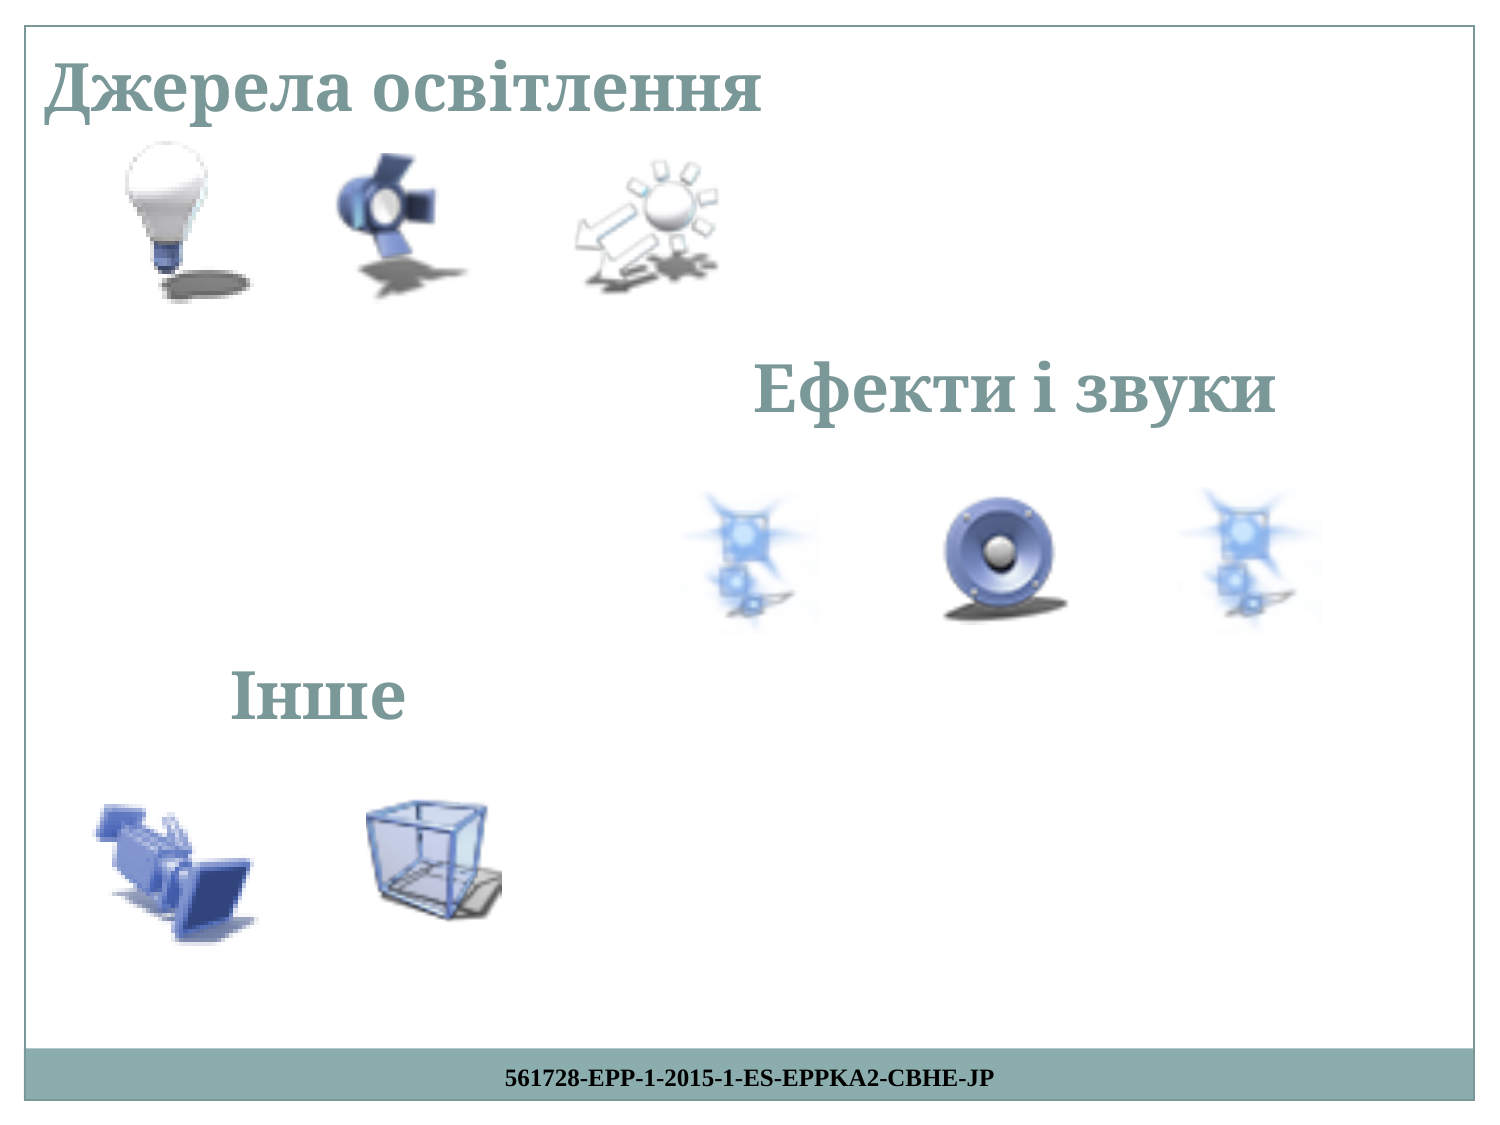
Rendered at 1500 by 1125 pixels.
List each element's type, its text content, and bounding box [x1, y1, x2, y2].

text_box Ефекти і звуки [678, 338, 1353, 486]
picture [1174, 487, 1322, 634]
picture [366, 794, 503, 931]
picture [322, 152, 474, 304]
text_box Джерела освітлення [29, 37, 892, 185]
picture [91, 791, 259, 959]
picture [91, 136, 259, 304]
picture [938, 491, 1073, 626]
text_box 561728-EPP-1-2015-1-ES-EPPKA2-CBHE-JP [29, 1034, 1471, 1118]
text_box Інше [29, 645, 609, 793]
picture [572, 152, 724, 304]
picture [677, 491, 820, 634]
